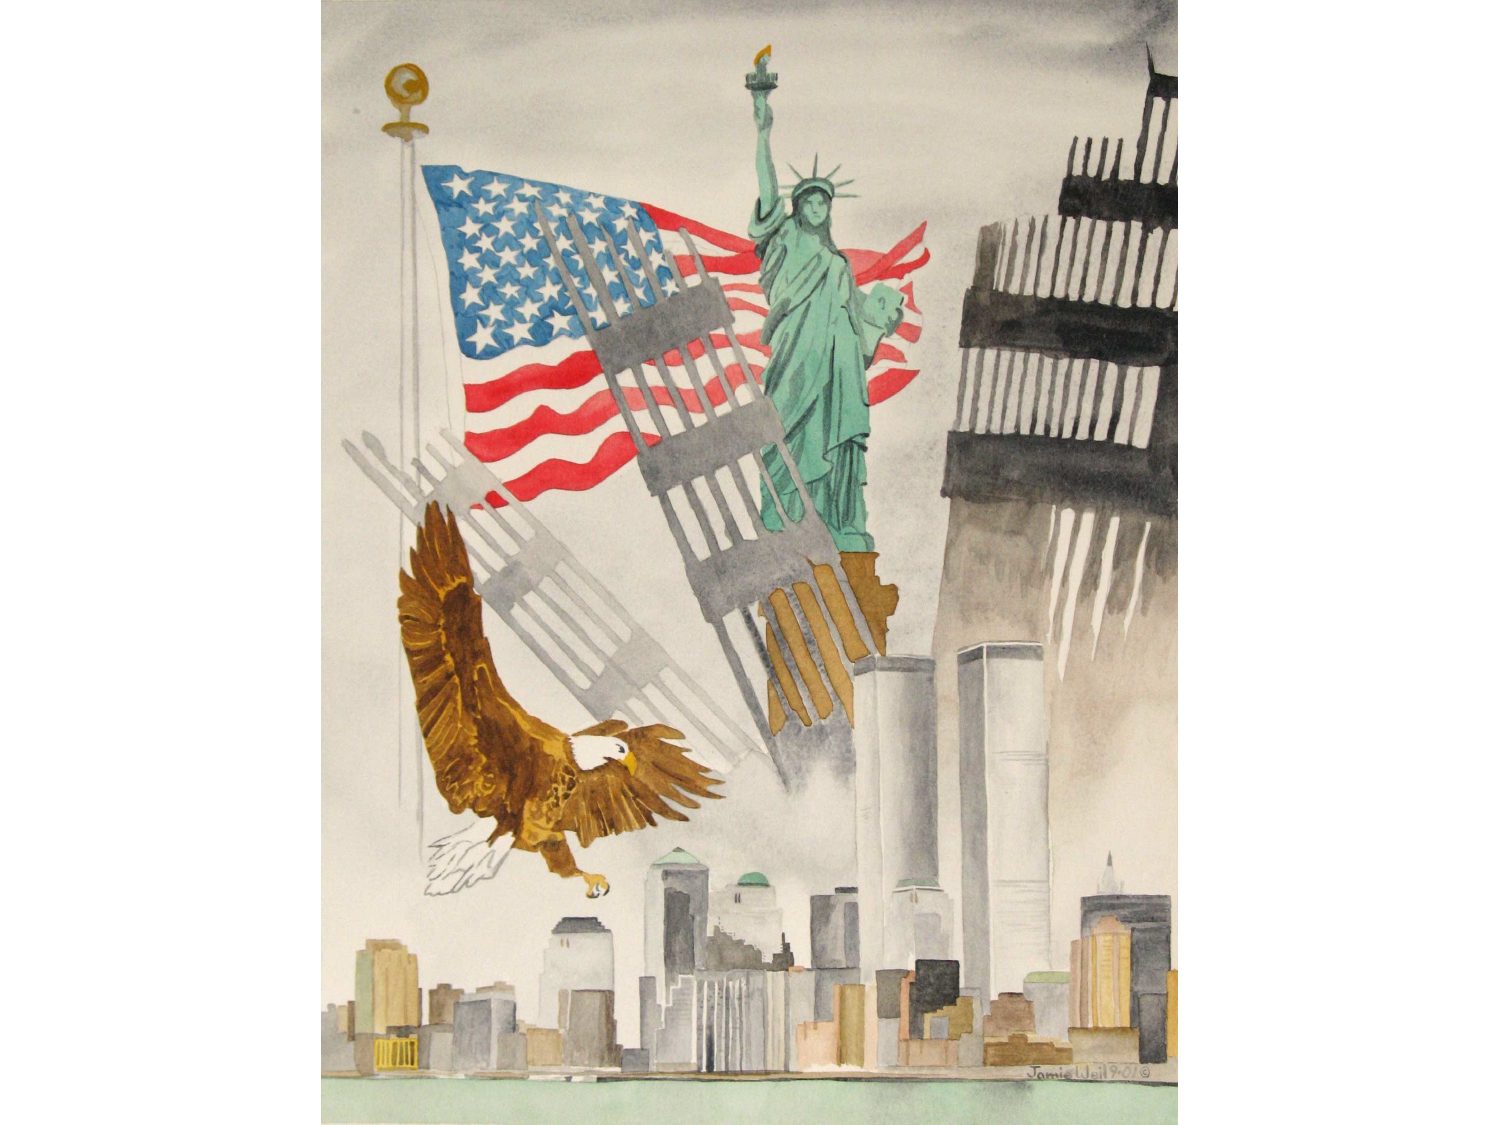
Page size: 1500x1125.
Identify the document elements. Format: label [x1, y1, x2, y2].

picture [321, 0, 1179, 1125]
